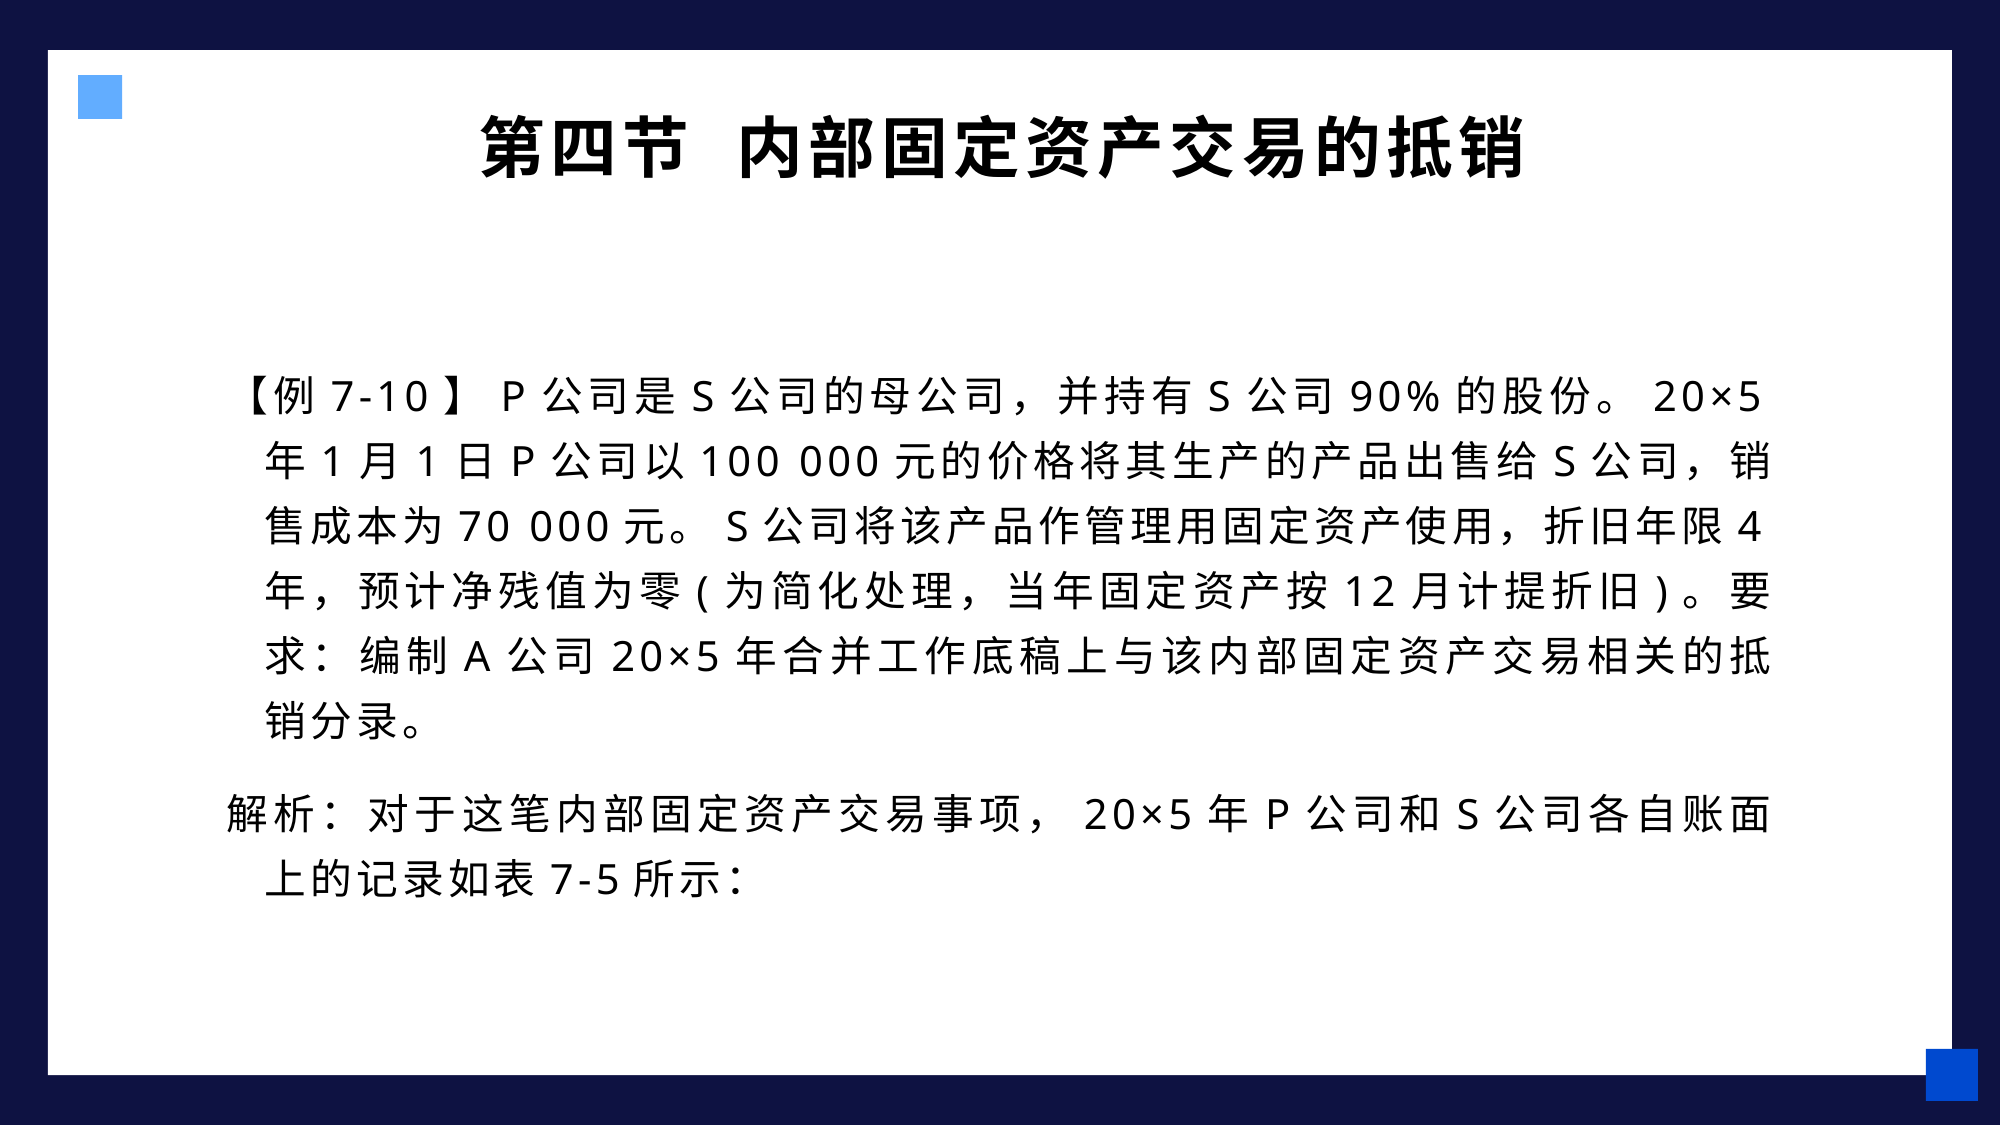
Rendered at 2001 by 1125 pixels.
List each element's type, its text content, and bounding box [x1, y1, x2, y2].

list 【例7-10】P公司是S公司的母公司，并持有S公司90%的股份。20×5年1月1日P公司以100 000元的价格将其生产的产品出售给S公司，销售成本为70 000元。S公司将该产品作管理用固定资产使用，折旧年限4年，预计净残值为零(为简化处理，当年固定资产按12月计提折旧)。要求：编制A公司20×5年合并工作底稿上与该内部固定资产交易相关的抵销分录。 解析：对于这笔内部固定资产交易事项，20×5年P公司和S公司各自账面上的记录如表7-5所示： [210, 354, 1790, 921]
text_box 第四节 内部固定资产交易的抵销 [376, 75, 1625, 200]
